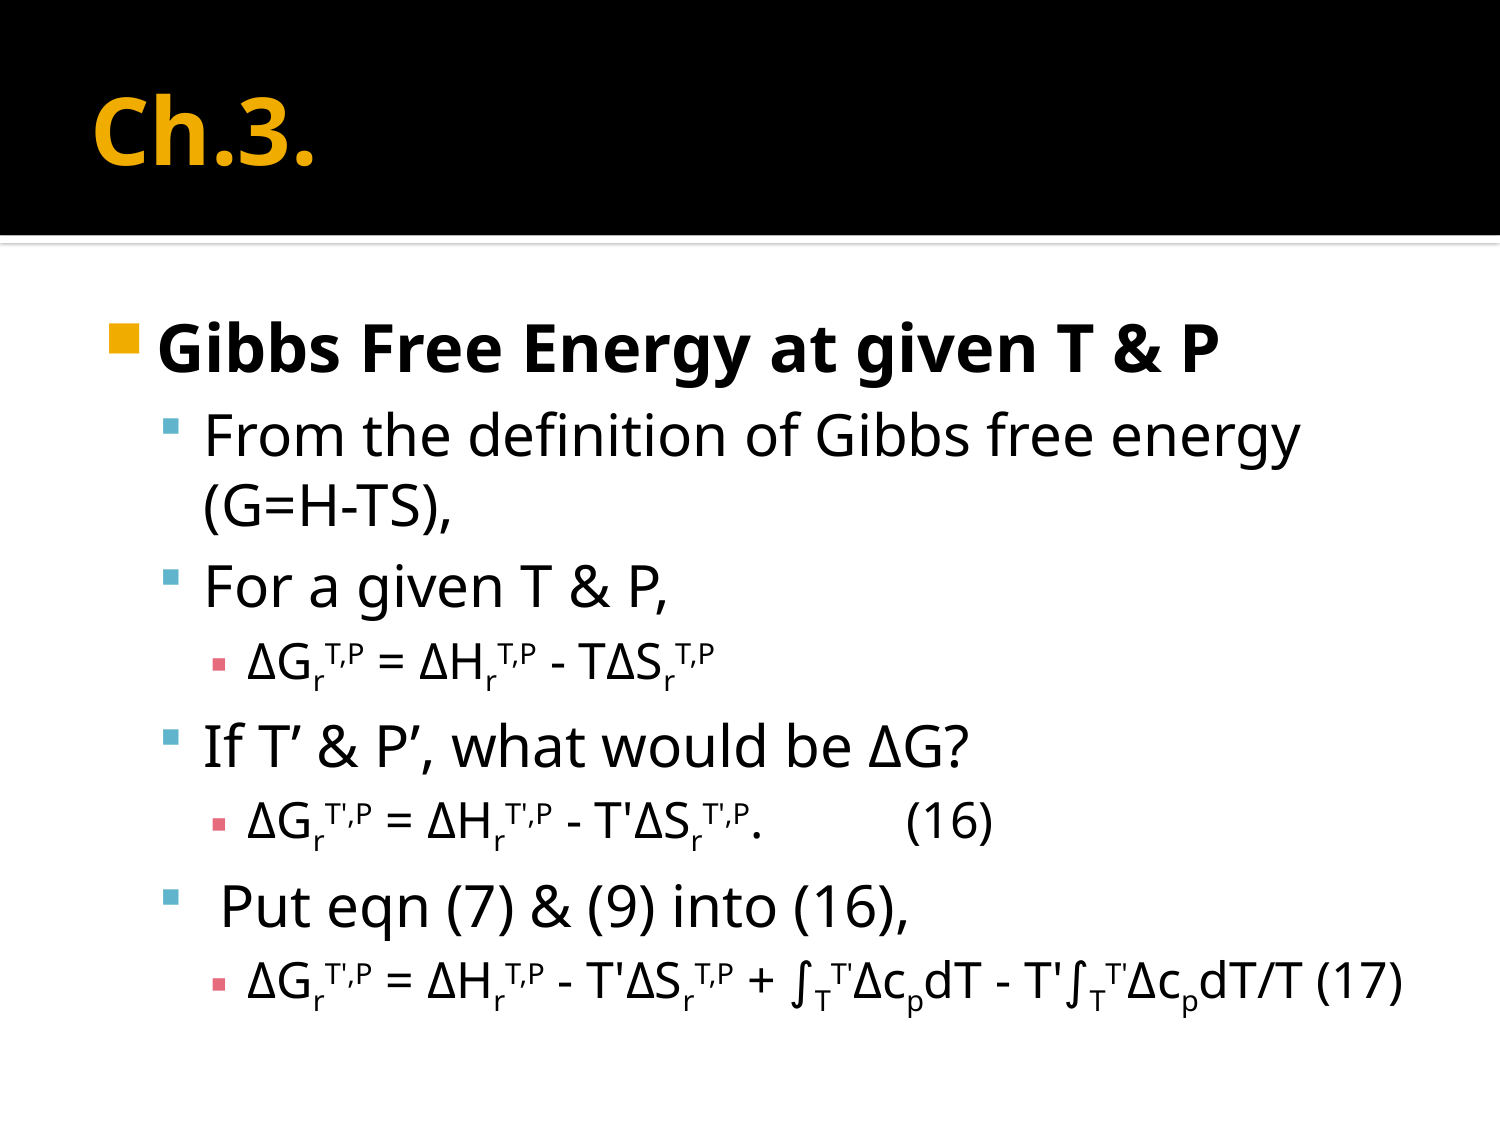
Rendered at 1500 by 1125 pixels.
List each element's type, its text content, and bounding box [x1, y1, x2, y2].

list Gibbs Free Energy at given T & P From the definition of Gibbs free energy (G=H-TS), For a given T & P, ΔGrT,P = ΔHrT,P - TΔSrT,P If T’ & P’, what would be ΔG? ΔGrT',P = ΔHrT',P - T'ΔSrT',P. (16) Put eqn (7) & (9) into (16), ΔGrT',P = ΔHrT,P - T'ΔSrT,P + ∫TT'ΔcpdT - T'∫TT'ΔcpdT/T (17) [75, 291, 1425, 1050]
title Ch.3. [75, 25, 1425, 231]
